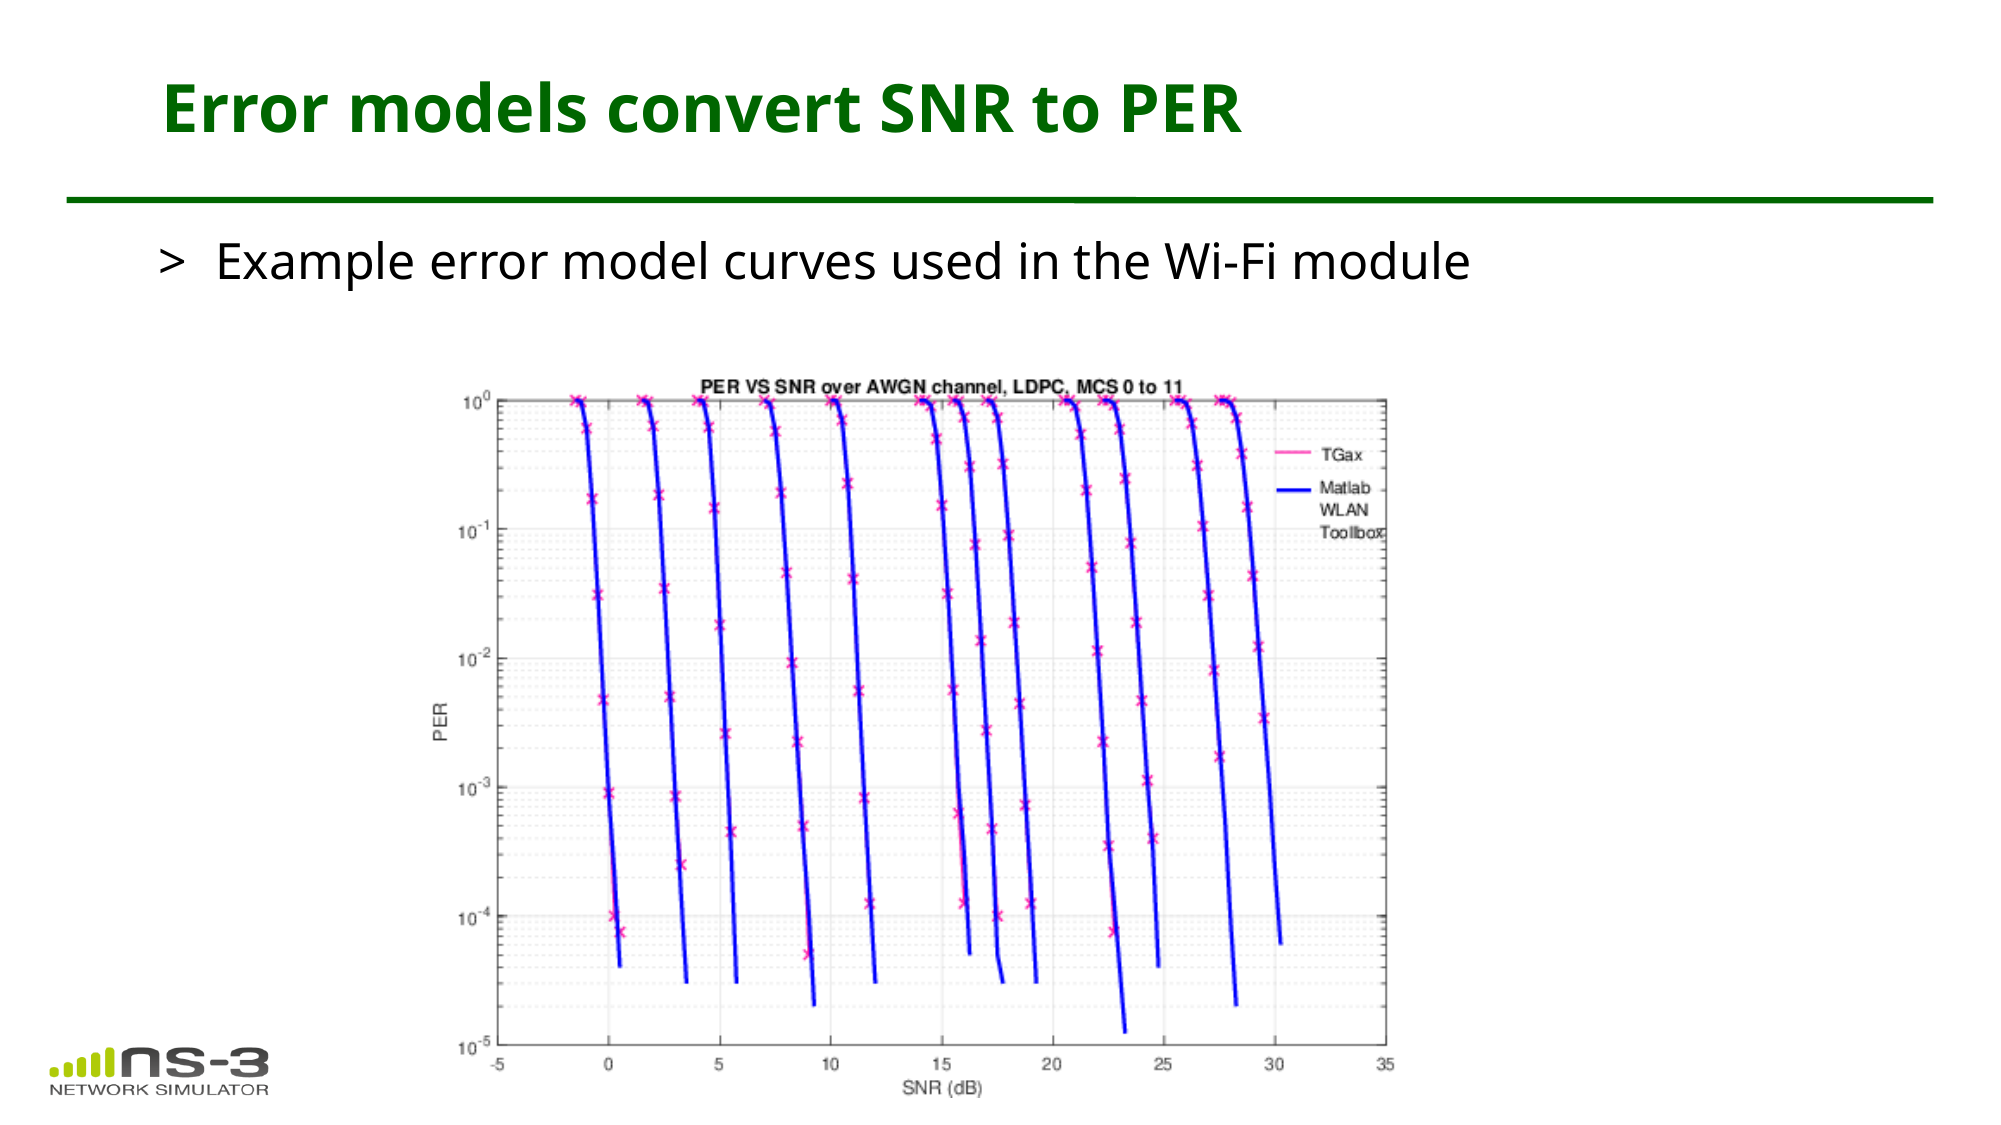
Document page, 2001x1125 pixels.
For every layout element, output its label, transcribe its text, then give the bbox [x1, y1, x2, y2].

picture [430, 373, 1396, 1098]
list Example error model curves used in the Wi-Fi module [143, 221, 1938, 954]
list Error models convert SNR to PER [146, 62, 1938, 155]
picture [33, 1017, 284, 1125]
